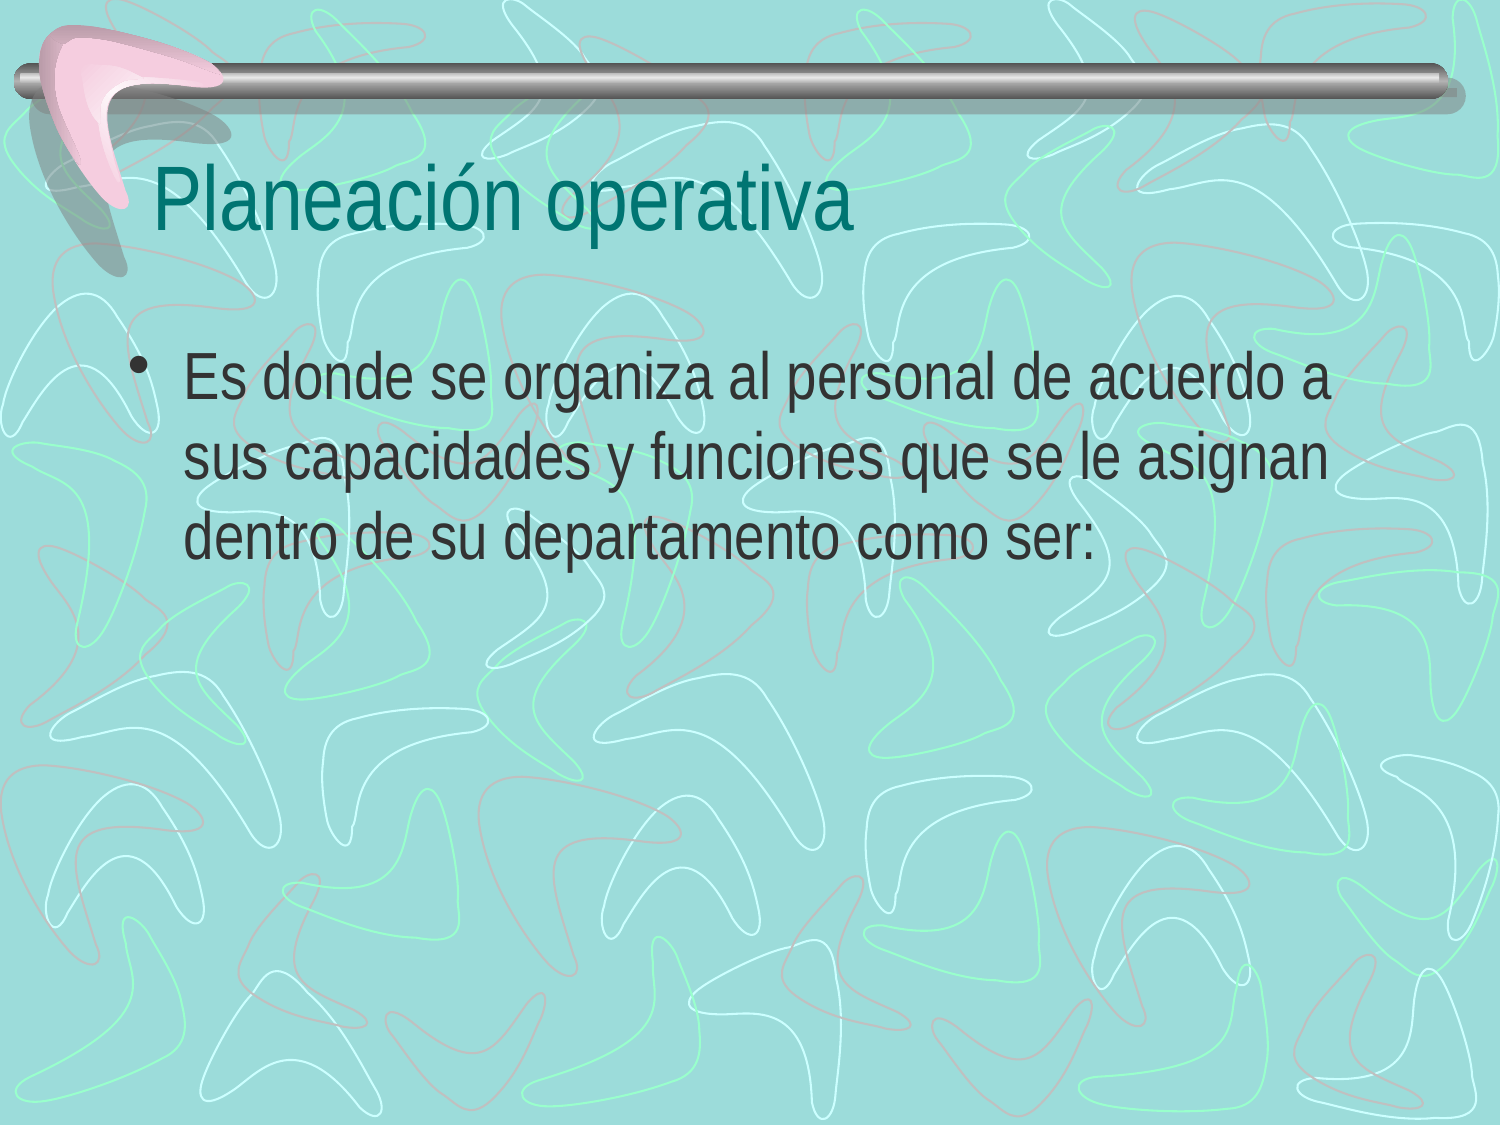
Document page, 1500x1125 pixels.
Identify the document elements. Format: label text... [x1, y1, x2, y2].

list Es donde se organiza al personal de acuerdo a sus capacidades y funciones que se le asignan dentro de su departamento como ser: [112, 324, 1388, 1000]
title Planeación operativa [137, 99, 1388, 288]
